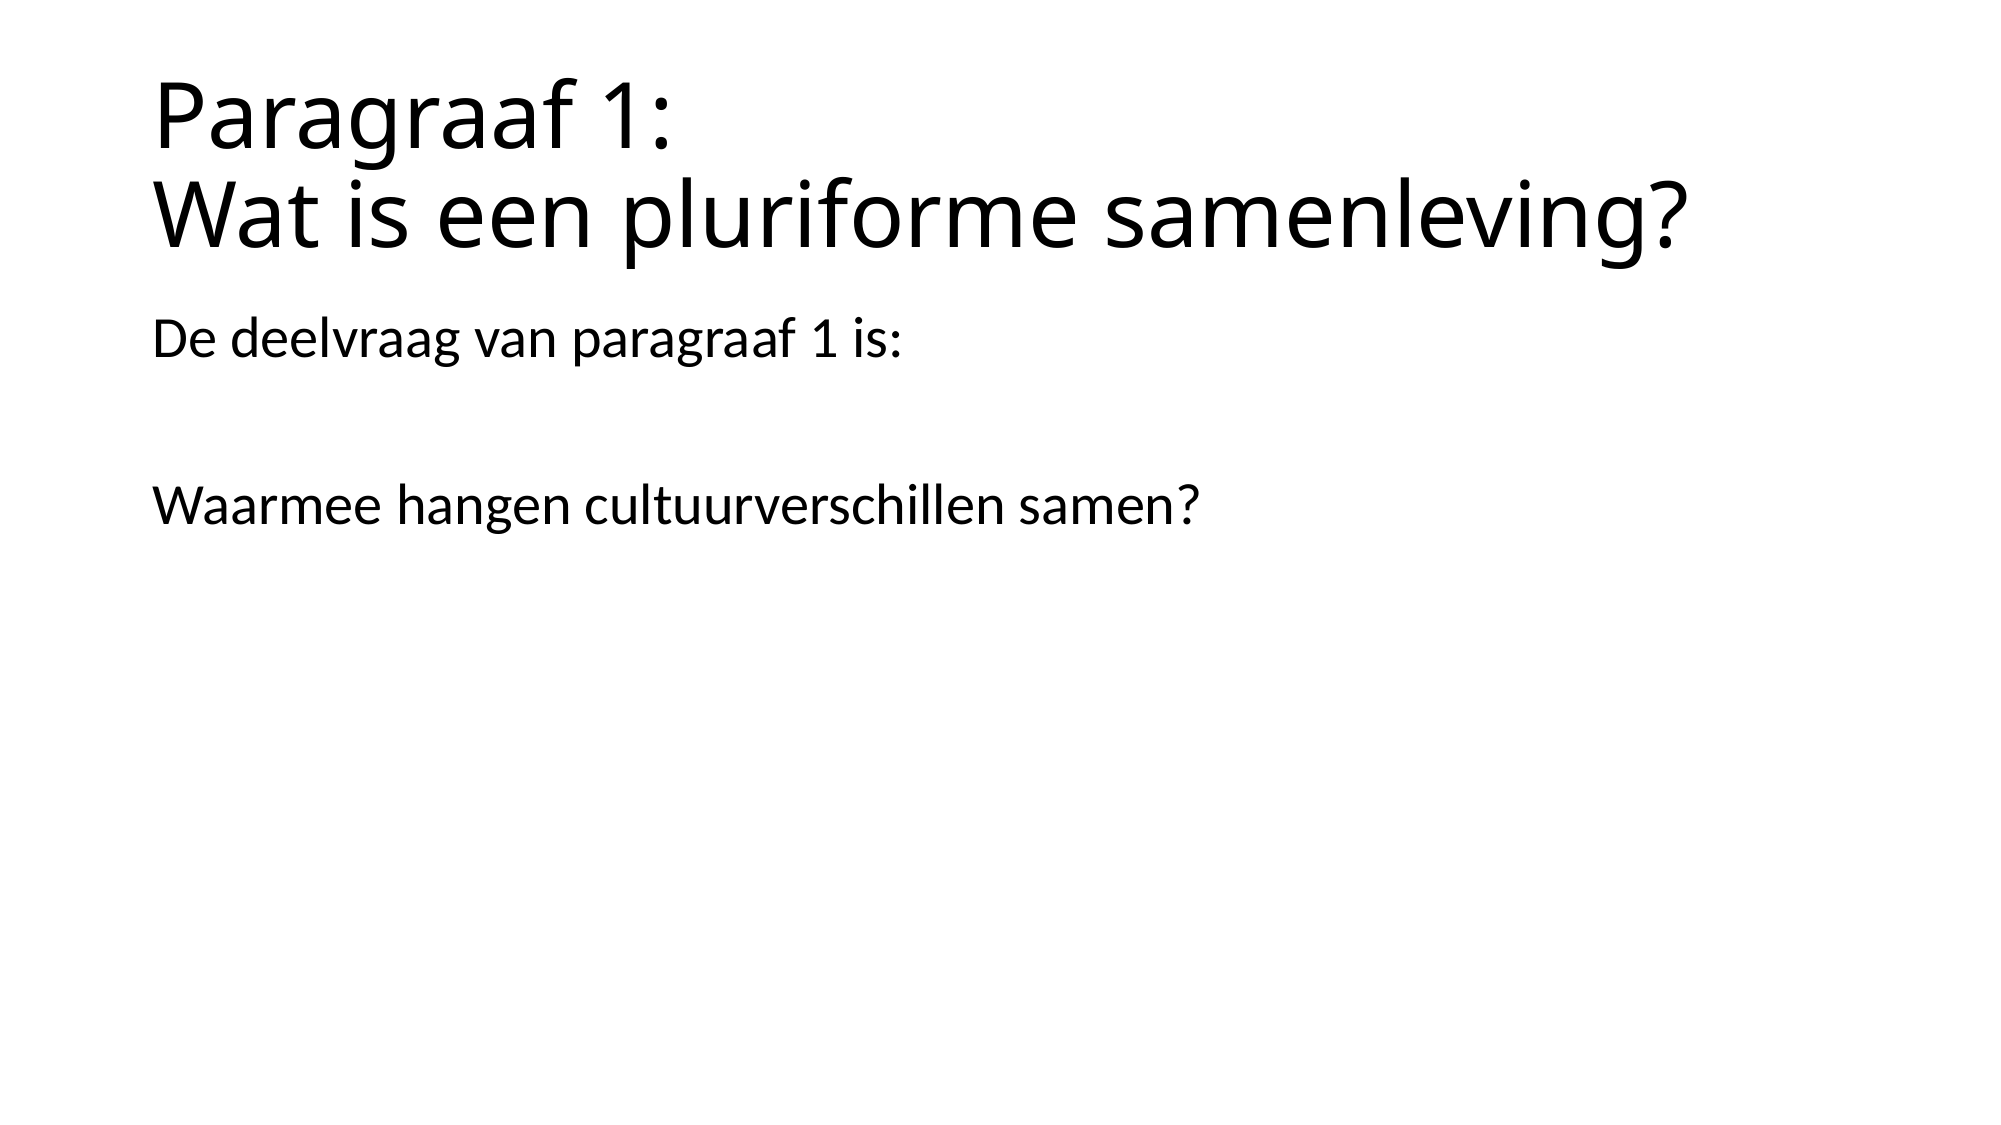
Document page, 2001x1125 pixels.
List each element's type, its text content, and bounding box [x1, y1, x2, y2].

title Paragraaf 1: Wat is een pluriforme samenleving? [137, 59, 1863, 278]
list De deelvraag van paragraaf 1 is: Waarmee hangen cultuurverschillen samen? [137, 299, 1863, 1014]
